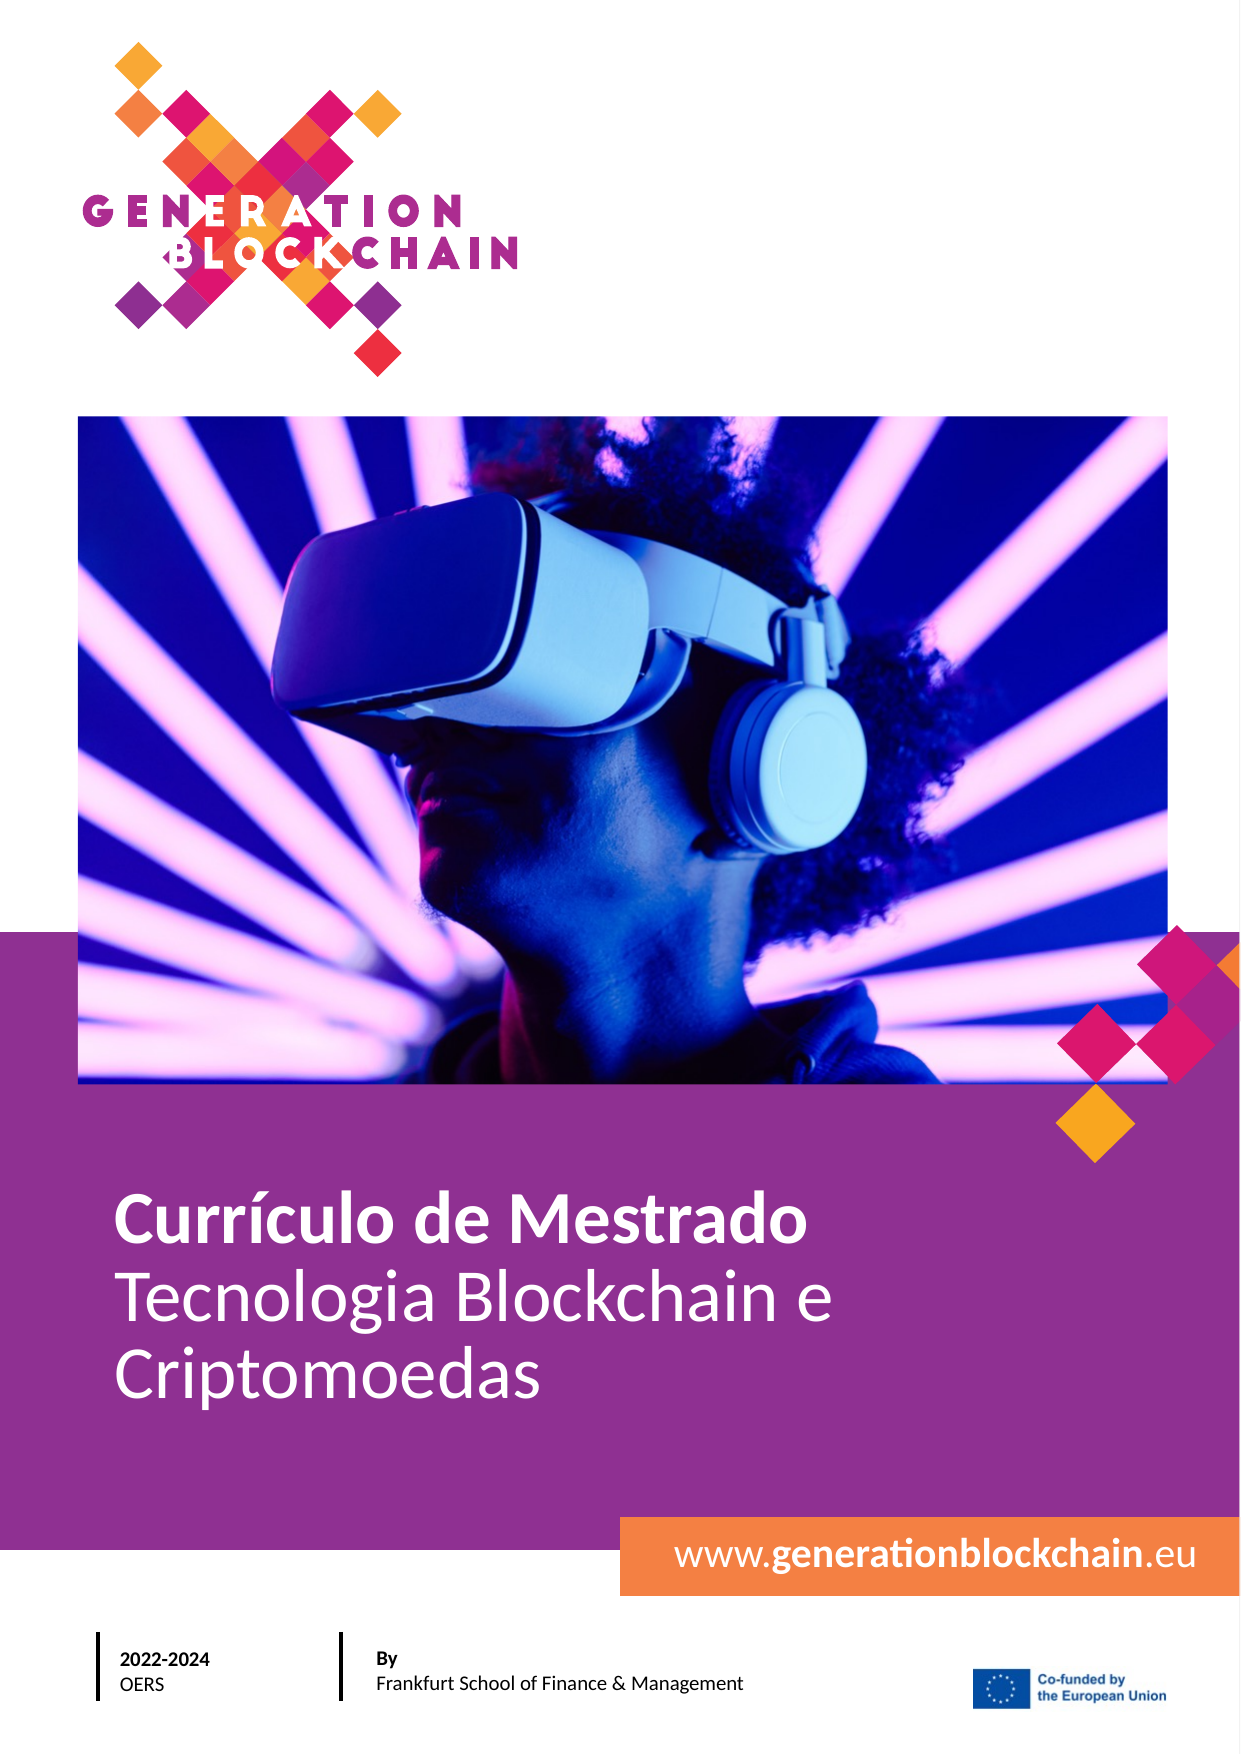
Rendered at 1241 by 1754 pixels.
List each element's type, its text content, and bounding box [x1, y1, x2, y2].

list 2022-2024 OERS [105, 1638, 307, 1708]
list By Frankfurt School of Finance & Management [361, 1637, 820, 1707]
list Currículo de Mestrado Tecnologia Blockchain e Criptomoedas [99, 1173, 951, 1375]
picture [973, 1666, 1168, 1712]
picture [77, 416, 1168, 1085]
text_box www.generationblockchain.eu [659, 1518, 1213, 1619]
